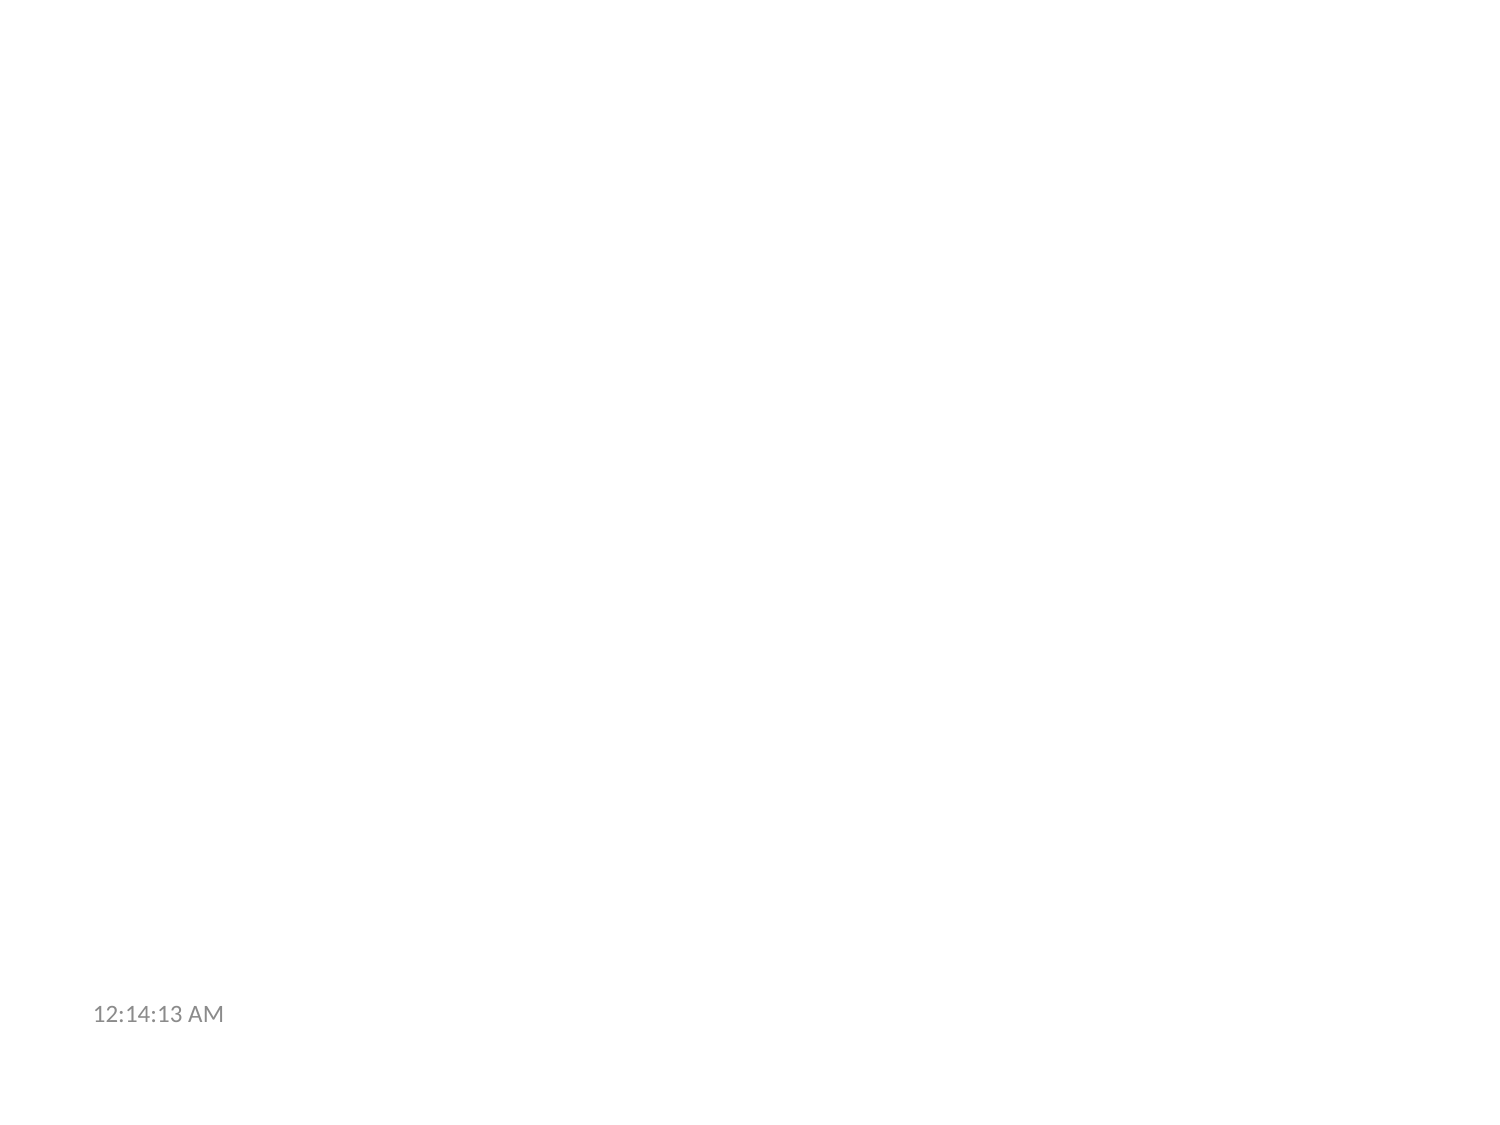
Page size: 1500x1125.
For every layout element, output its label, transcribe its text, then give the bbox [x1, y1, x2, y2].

text_box 3:35:09 PM [77, 982, 428, 1043]
